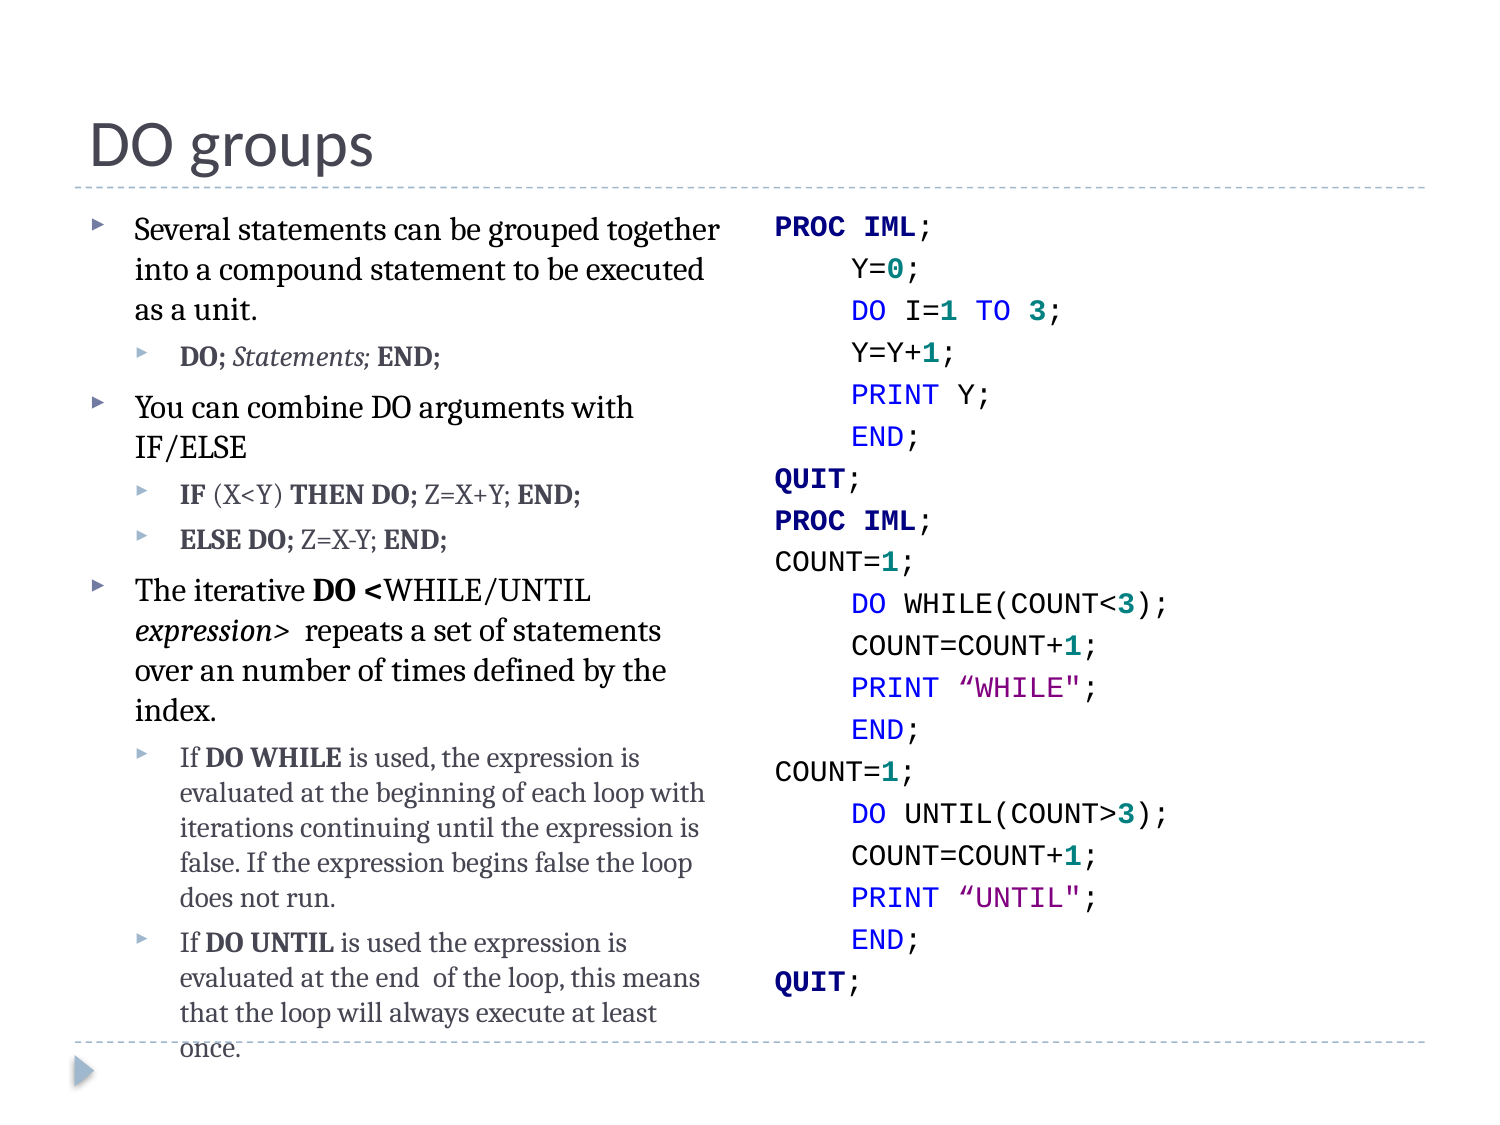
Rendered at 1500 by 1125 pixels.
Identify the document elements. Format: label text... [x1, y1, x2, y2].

list Several statements can be grouped together into a compound statement to be executed as a unit. DO; Statements; END; You can combine DO arguments with IF/ELSE IF (X<Y) THEN DO; Z=X+Y; END; ELSE DO; Z=X-Y; END; The iterative DO <WHILE/UNTIL expression> repeats a set of statements over an number of times defined by the index. If DO WHILE is used, the expression is evaluated at the beginning of each loop with iterations continuing until the expression is false. If the expression begins false the loop does not run. If DO UNTIL is used the expression is evaluated at the end of the loop, this means that the loop will always execute at least once. [75, 200, 738, 1010]
title DO groups [75, 37, 1425, 188]
list PROC IML; Y=0; DO I=1 TO 3; Y=Y+1; PRINT Y; END; QUIT; PROC IML; COUNT=1; DO WHILE(COUNT<3); COUNT=COUNT+1; PRINT “WHILE"; END; COUNT=1; DO UNTIL(COUNT>3); COUNT=COUNT+1; PRINT “UNTIL"; END; QUIT; [759, 199, 1423, 1010]
